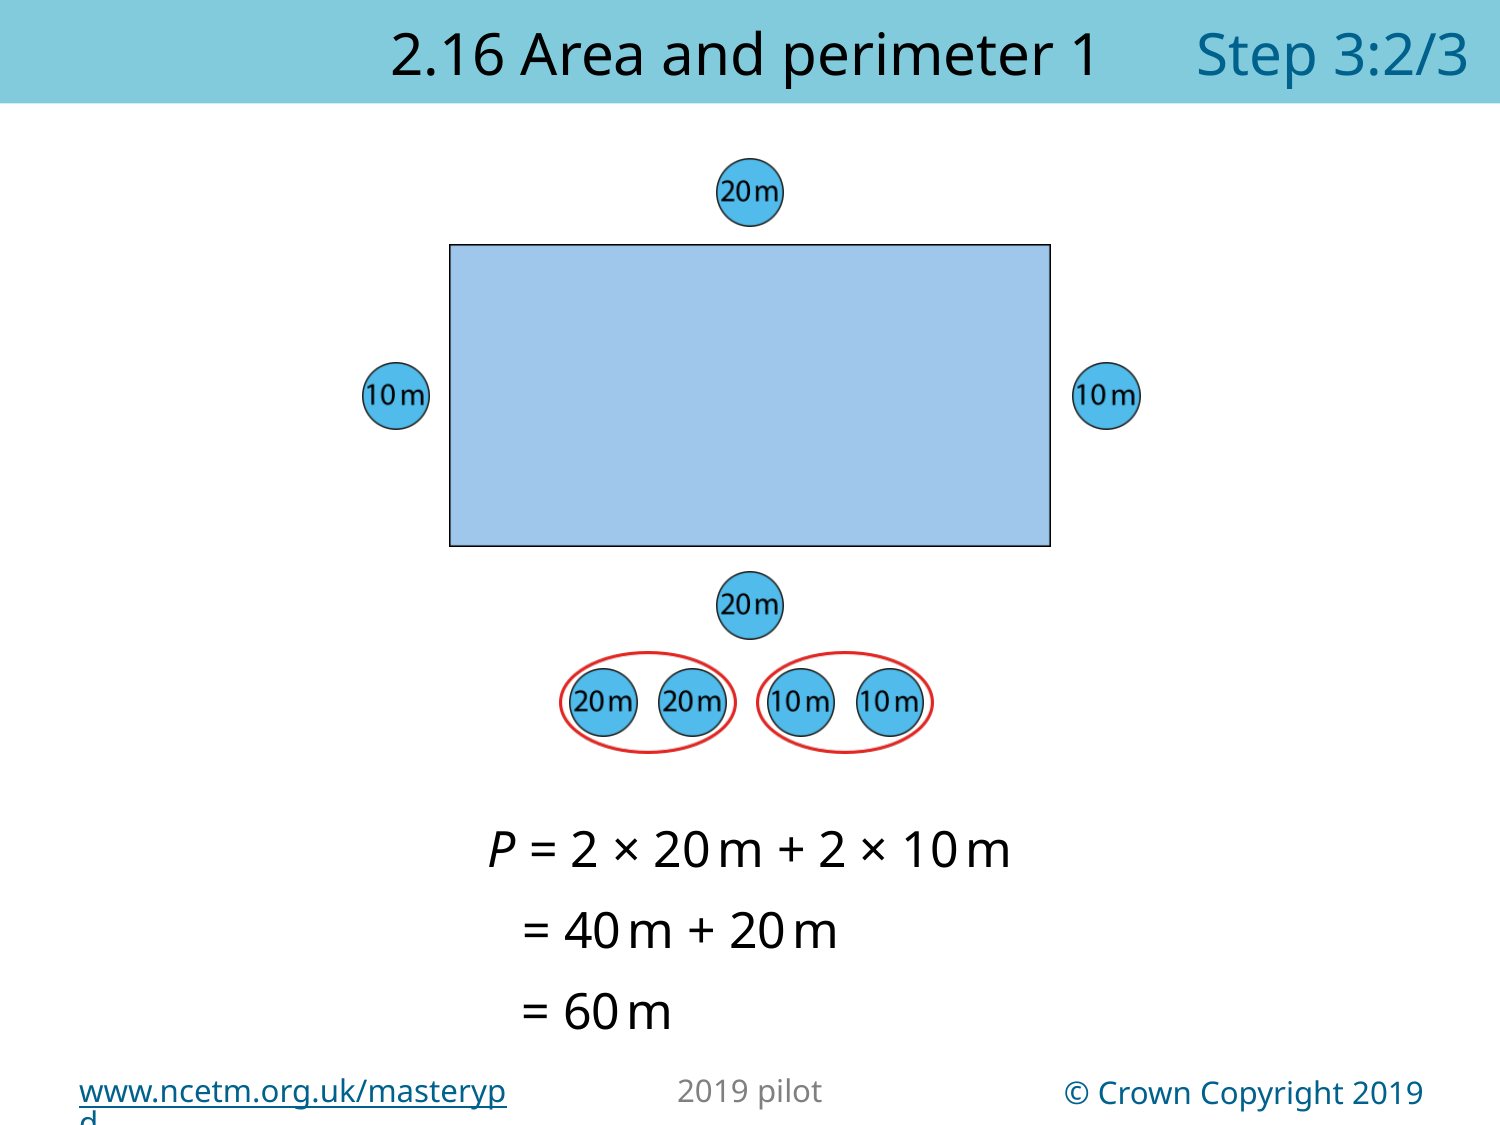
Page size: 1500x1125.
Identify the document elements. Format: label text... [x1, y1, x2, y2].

picture [448, 244, 1051, 547]
list 2.16 Area and perimeter 1 Step 3:2/3 [0, 0, 1500, 104]
text_box = 60 m [506, 972, 689, 1048]
picture [559, 651, 737, 754]
picture [1072, 361, 1141, 430]
picture [361, 361, 430, 430]
picture [715, 158, 784, 227]
picture [756, 651, 934, 754]
picture [715, 571, 784, 640]
text_box = 40 m + 20 m [507, 890, 855, 966]
text_box P = 2 × 20 m + 2 × 10 m [472, 809, 1027, 885]
